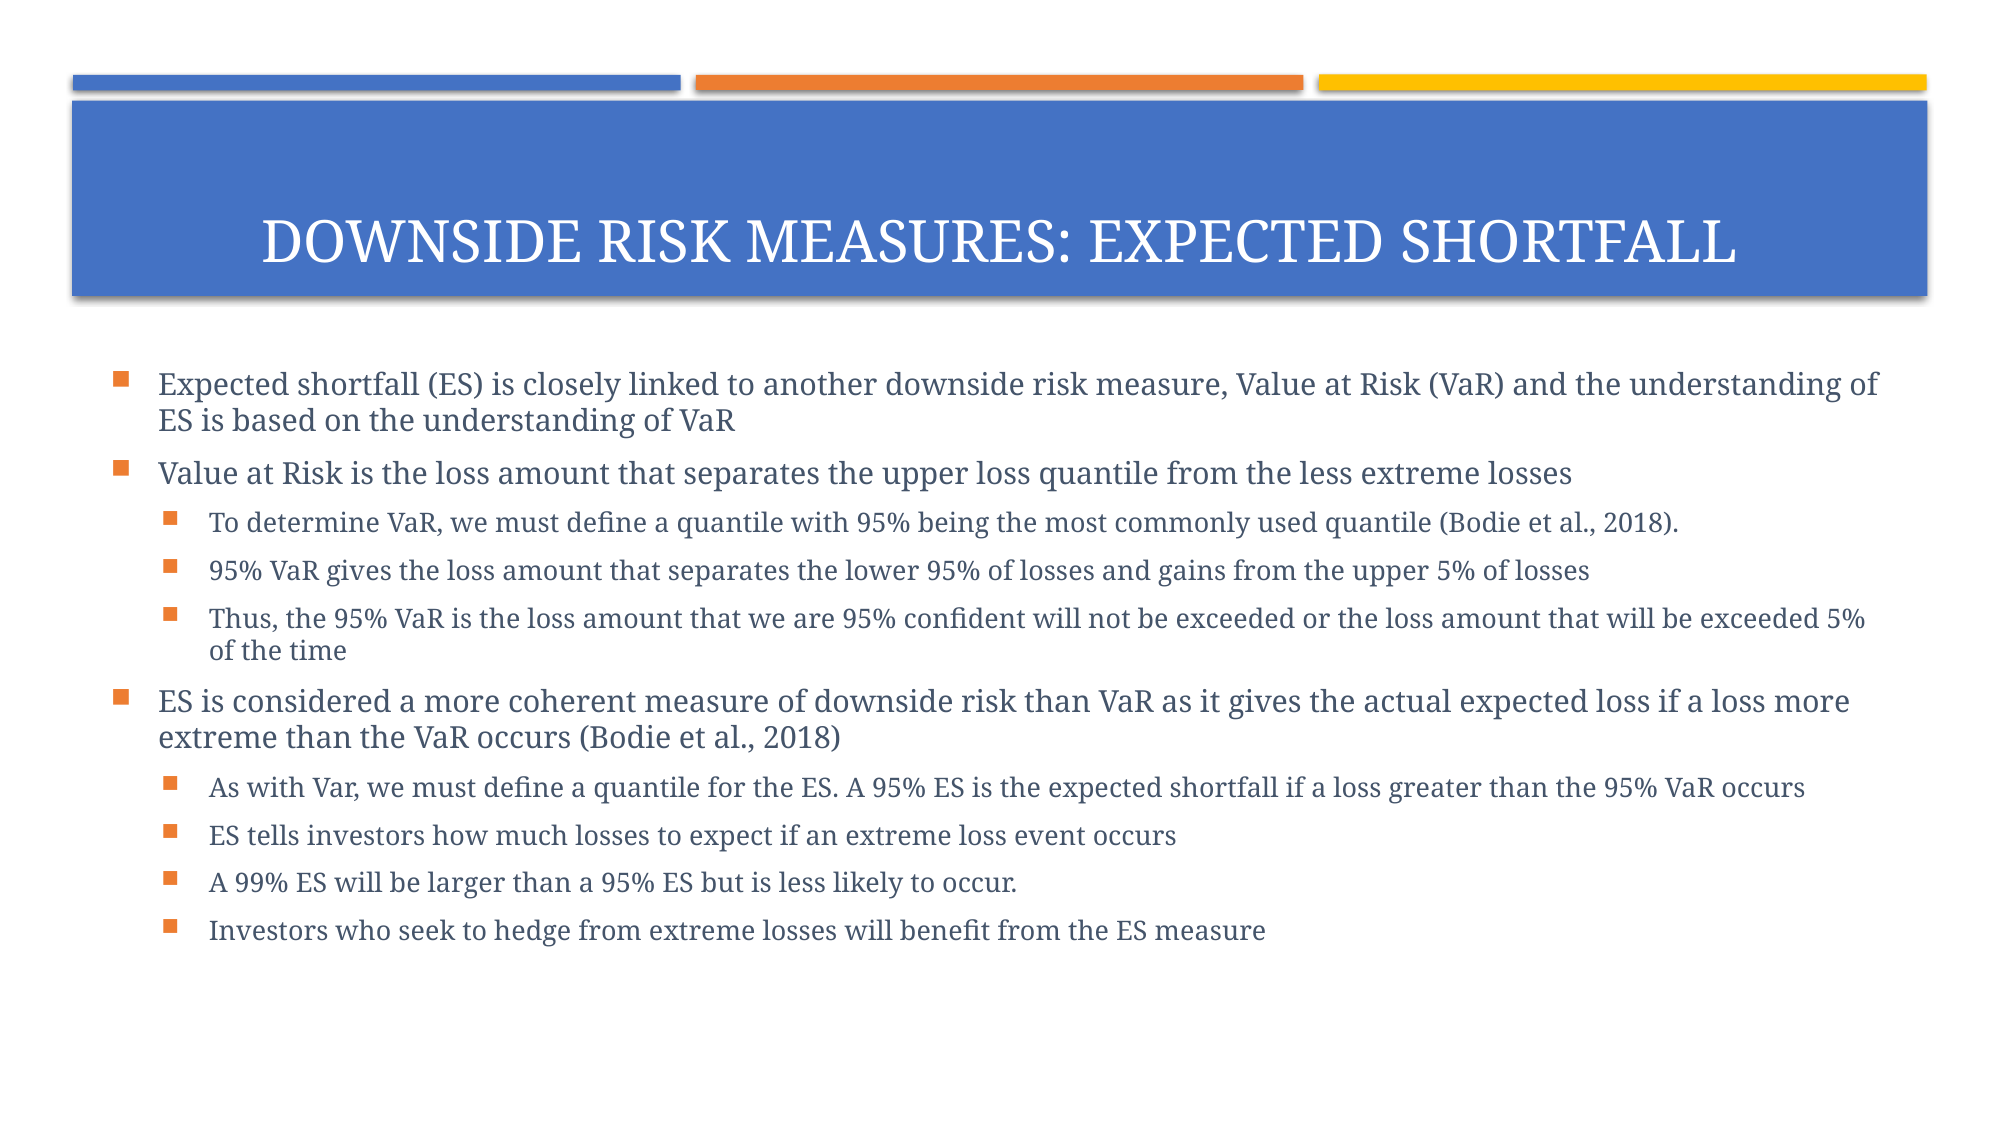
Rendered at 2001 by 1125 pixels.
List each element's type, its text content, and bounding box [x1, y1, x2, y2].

list Expected shortfall (ES) is closely linked to another downside risk measure, Value at Risk (VaR) and the understanding of ES is based on the understanding of VaR Value at Risk is the loss amount that separates the upper loss quantile from the less extreme losses To determine VaR, we must define a quantile with 95% being the most commonly used quantile (Bodie et al., 2018). 95% VaR gives the loss amount that separates the lower 95% of losses and gains from the upper 5% of losses Thus, the 95% VaR is the loss amount that we are 95% confident will not be exceeded or the loss amount that will be exceeded 5% of the time ES is considered a more coherent measure of downside risk than VaR as it gives the actual expected loss if a loss more extreme than the VaR occurs (Bodie et al., 2018) As with Var, we must define a quantile for the ES. A 95% ES is the expected shortfall if a loss greater than the 95% VaR occurs ES tells investors how much losses to expect if an extreme loss event occurs A 99% ES will be larger than a 95% ES but is less likely to occur. Investors who seek to hedge from extreme losses will benefit from the ES measure [95, 357, 1905, 962]
title DOWNSIDE RISK MEASURES: EXPECTED SHORTFALL [95, 115, 1905, 282]
